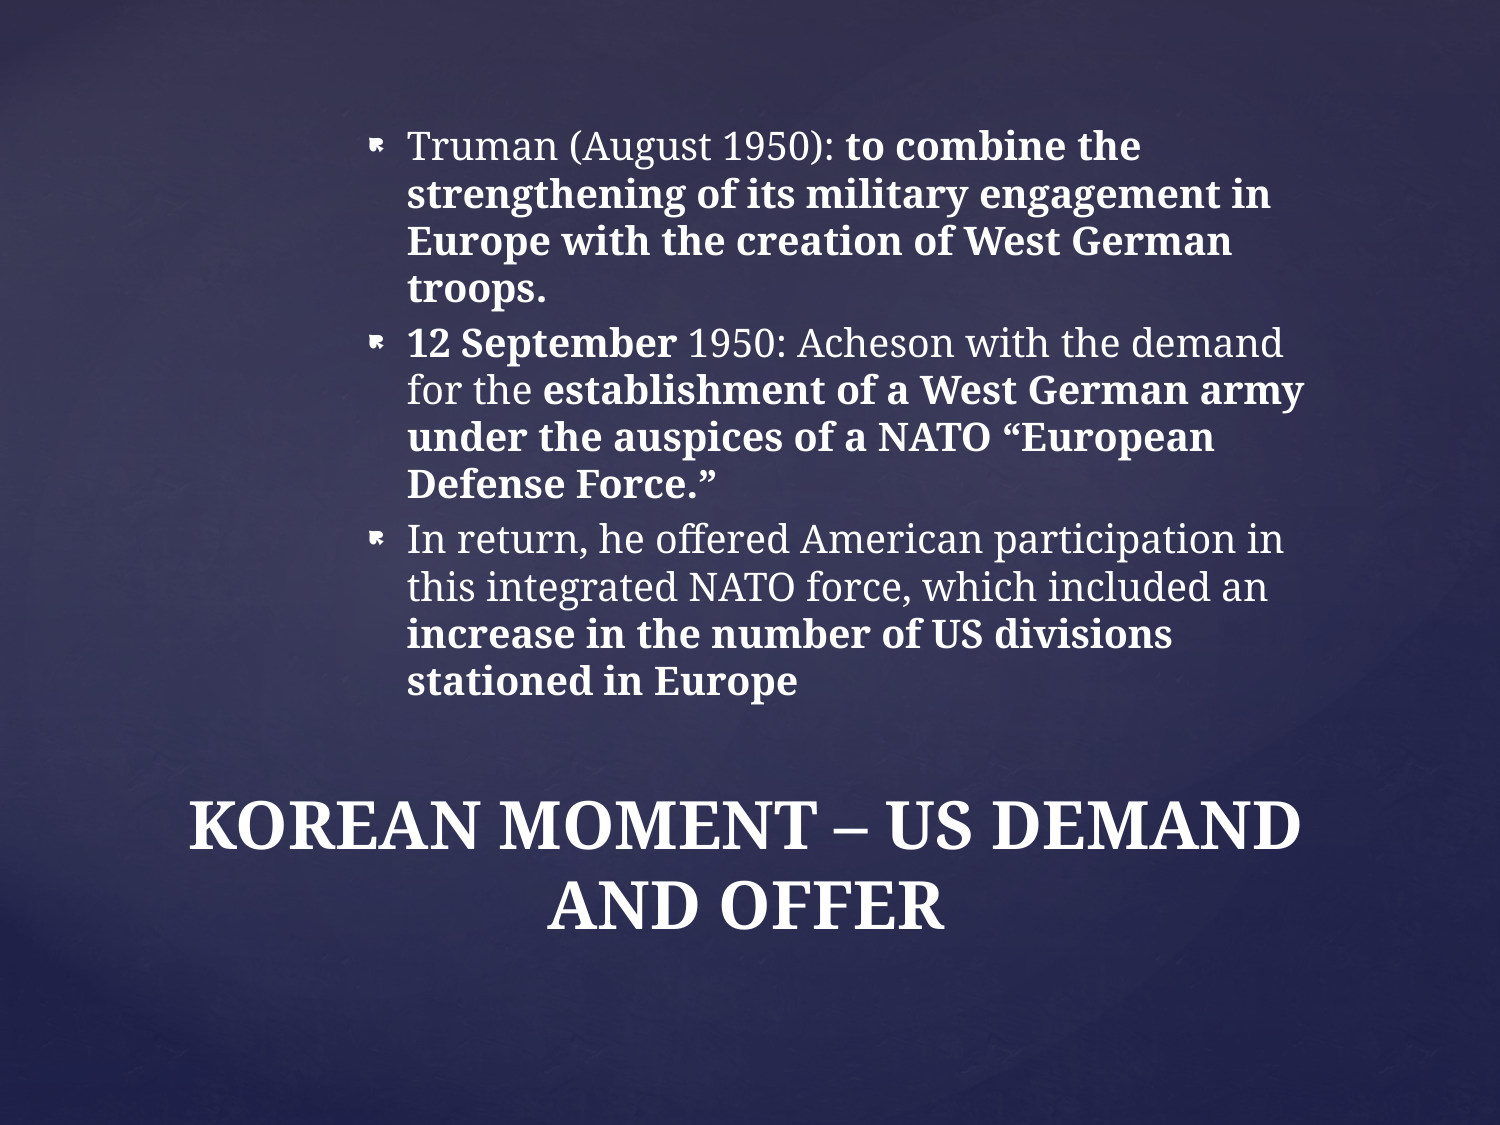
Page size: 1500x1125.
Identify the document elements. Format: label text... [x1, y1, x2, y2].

title KOREAN MOMENT – US DEMAND AND OFFER [127, 800, 1365, 950]
list Truman (August 1950): to combine the strengthening of its military engagement in Europe with the creation of West German troops. 12 September 1950: Acheson with the demand for the establishment of a West German army under the auspices of a NATO “European Defense Force.” In return, he offered American participation in this integrated NATO force, which included an increase in the number of US divisions stationed in Europe [350, 112, 1350, 713]
